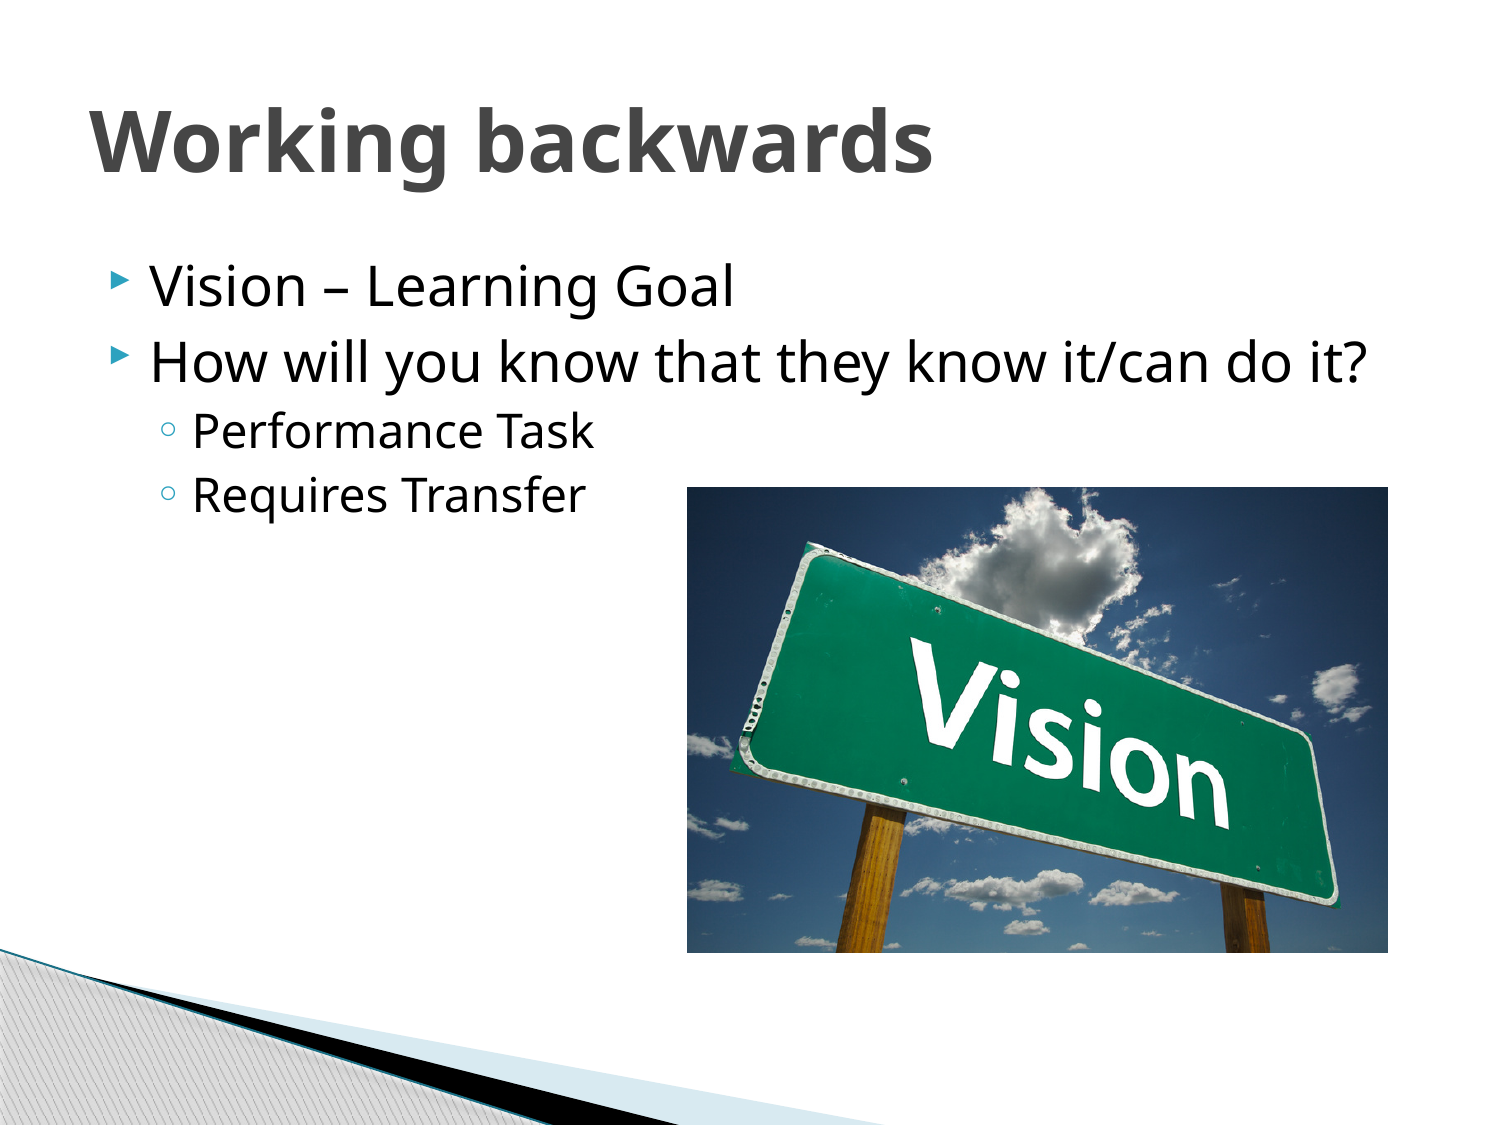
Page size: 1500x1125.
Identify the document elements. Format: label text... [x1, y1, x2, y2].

list Vision – Learning Goal How will you know that they know it/can do it? Performance Task Requires Transfer [75, 243, 1425, 986]
picture [687, 487, 1388, 954]
title Working backwards [75, 45, 1425, 233]
